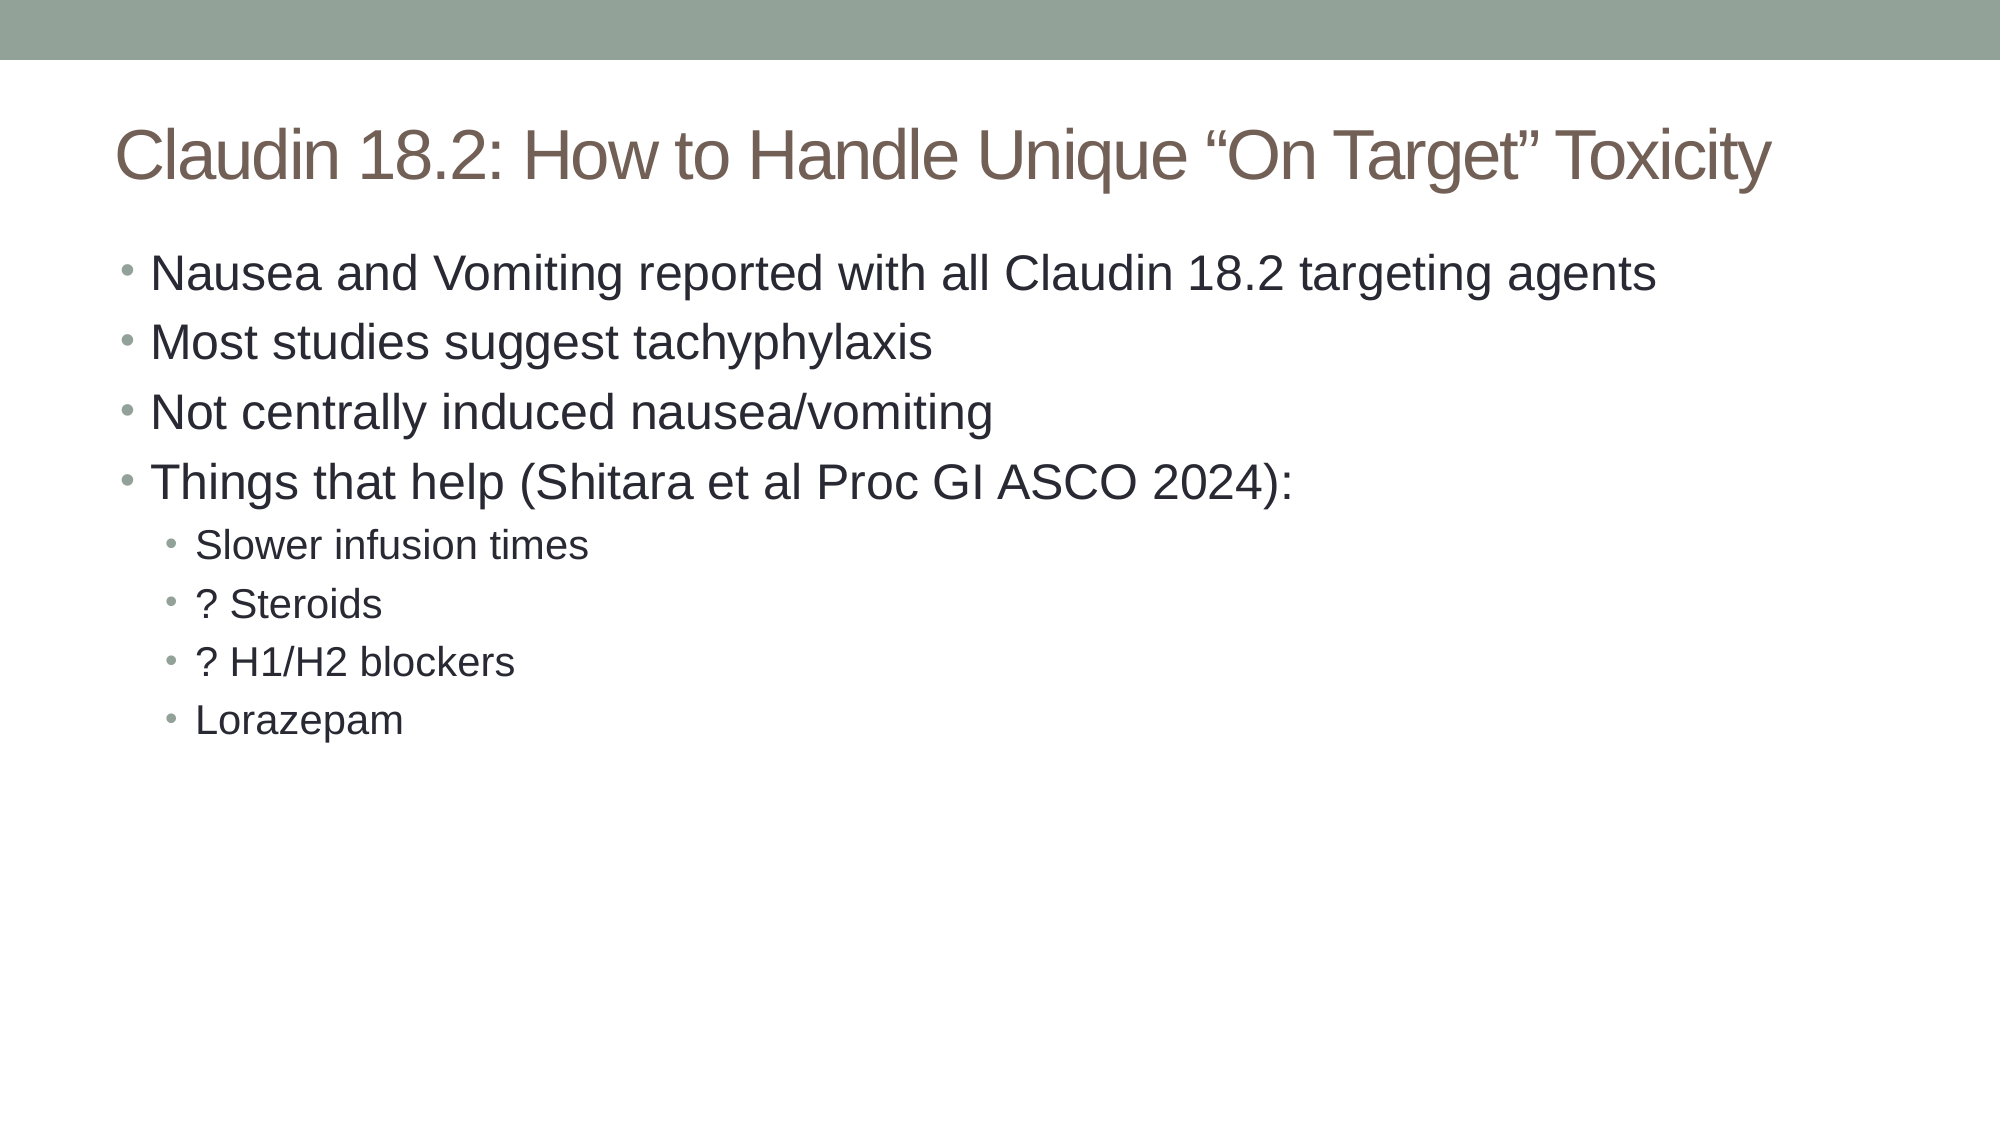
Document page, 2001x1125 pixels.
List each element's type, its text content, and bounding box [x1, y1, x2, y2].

list Nausea and Vomiting reported with all Claudin 18.2 targeting agents Most studies suggest tachyphylaxis Not centrally induced nausea/vomiting Things that help (Shitara et al Proc GI ASCO 2024): Slower infusion times ? Steroids ? H1/H2 blockers Lorazepam [105, 232, 1905, 939]
title Claudin 18.2: How to Handle Unique “On Target” Toxicity [99, 69, 1900, 233]
